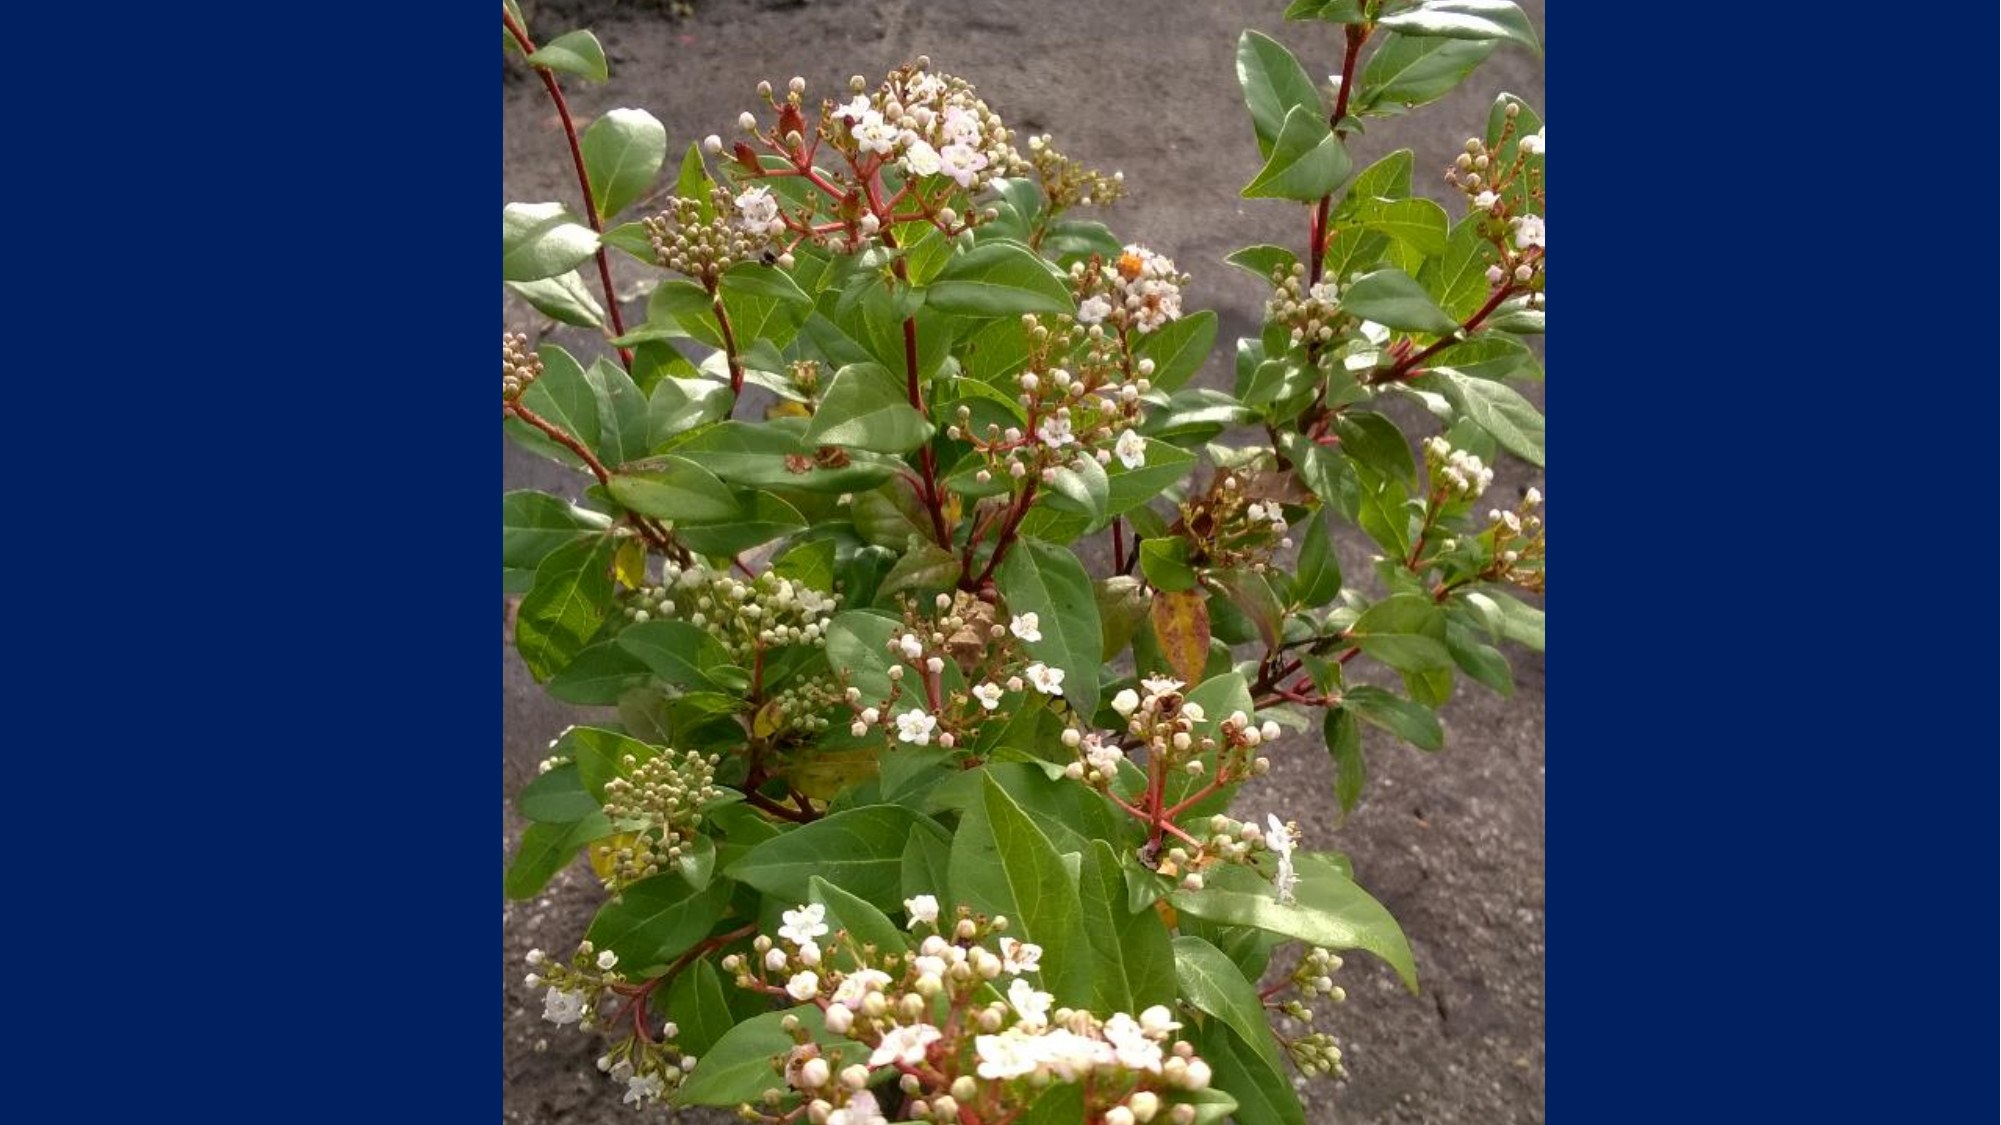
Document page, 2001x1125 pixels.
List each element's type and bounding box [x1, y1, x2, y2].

picture [503, 0, 1545, 1125]
